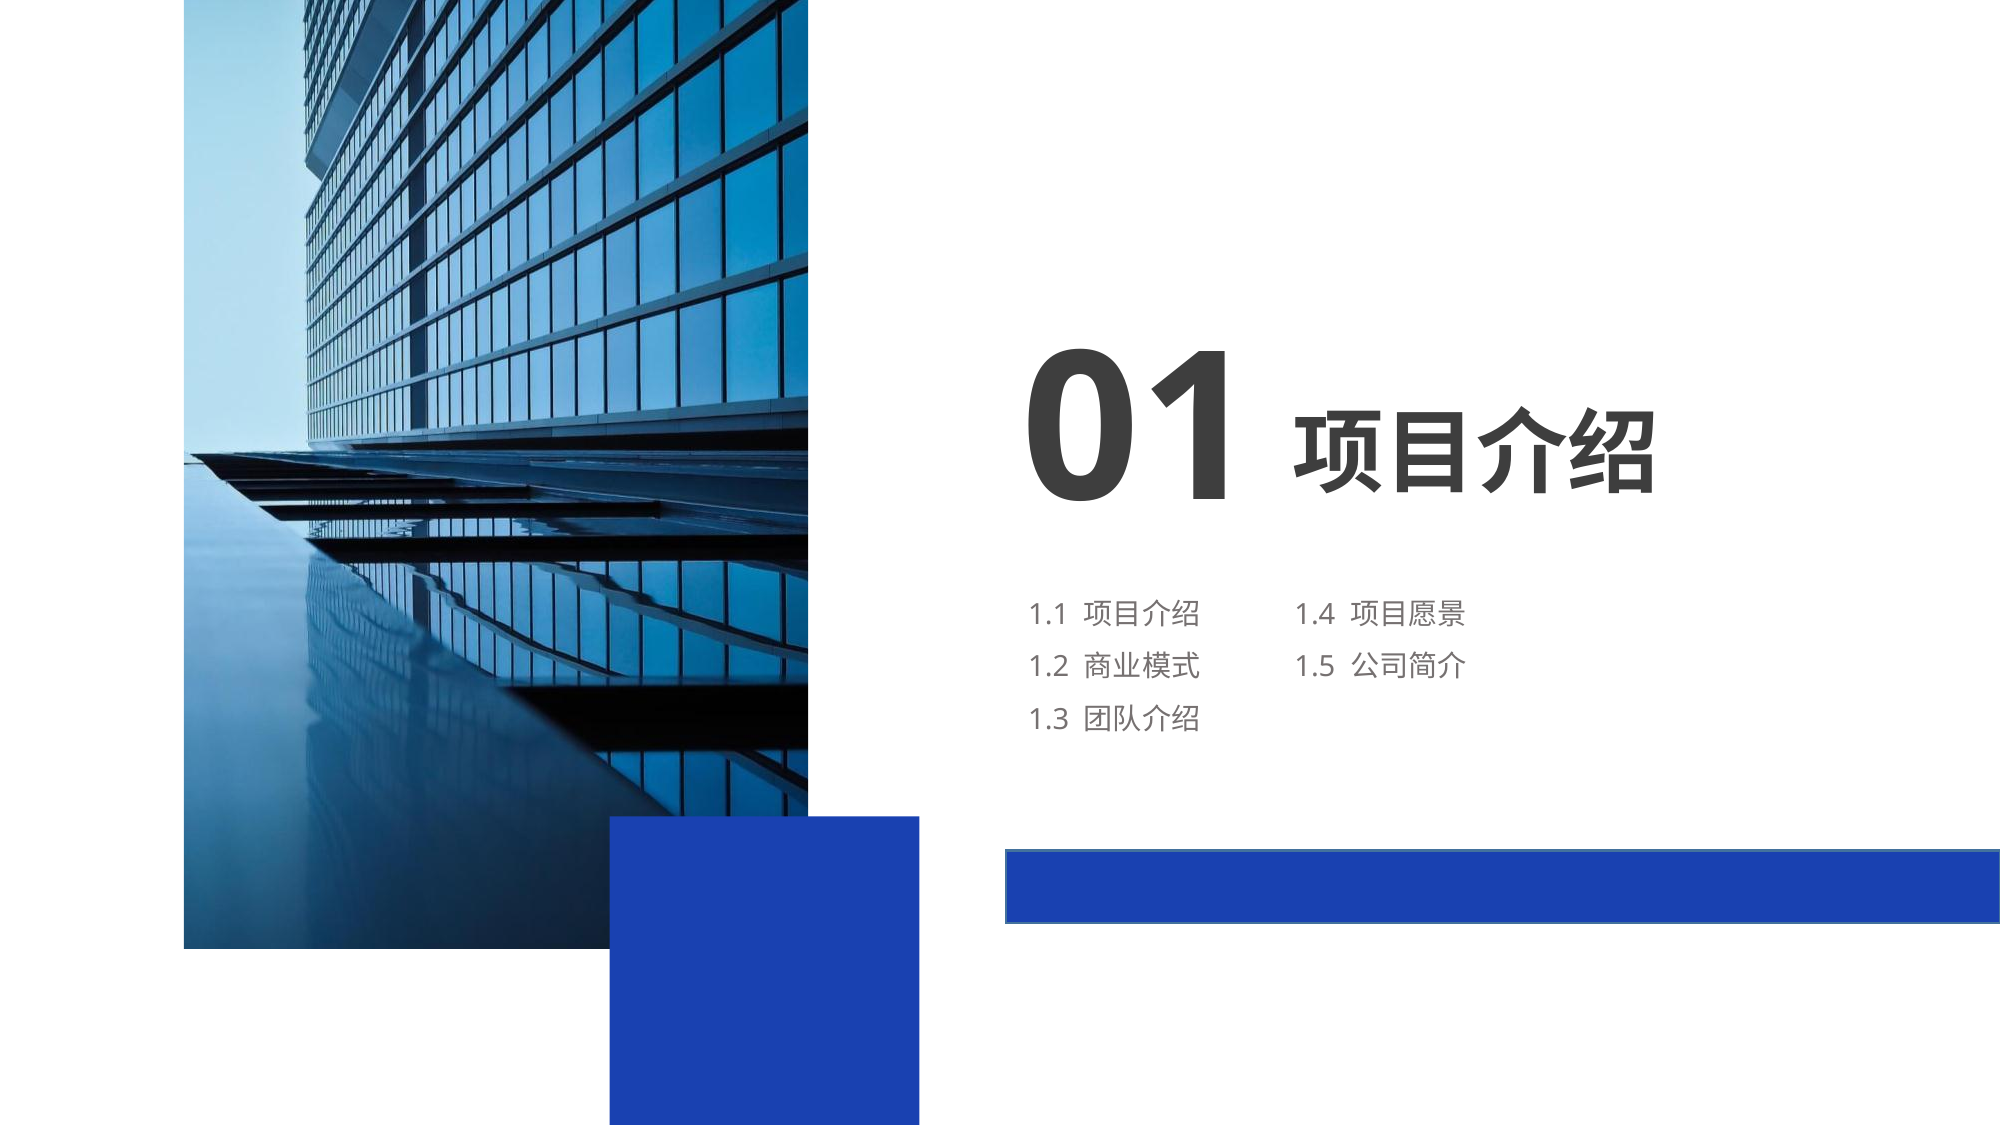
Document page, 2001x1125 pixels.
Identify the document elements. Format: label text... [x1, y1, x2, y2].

text_box [1005, 849, 2000, 924]
text_box 1.4 项目愿景 1.5 公司简介 [1279, 570, 1557, 848]
text_box [609, 815, 920, 1125]
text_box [1006, 276, 1921, 552]
text_box 1.1 项目介绍 1.2 商业模式 1.3 团队介绍 [1013, 570, 1291, 900]
picture [183, 0, 809, 949]
